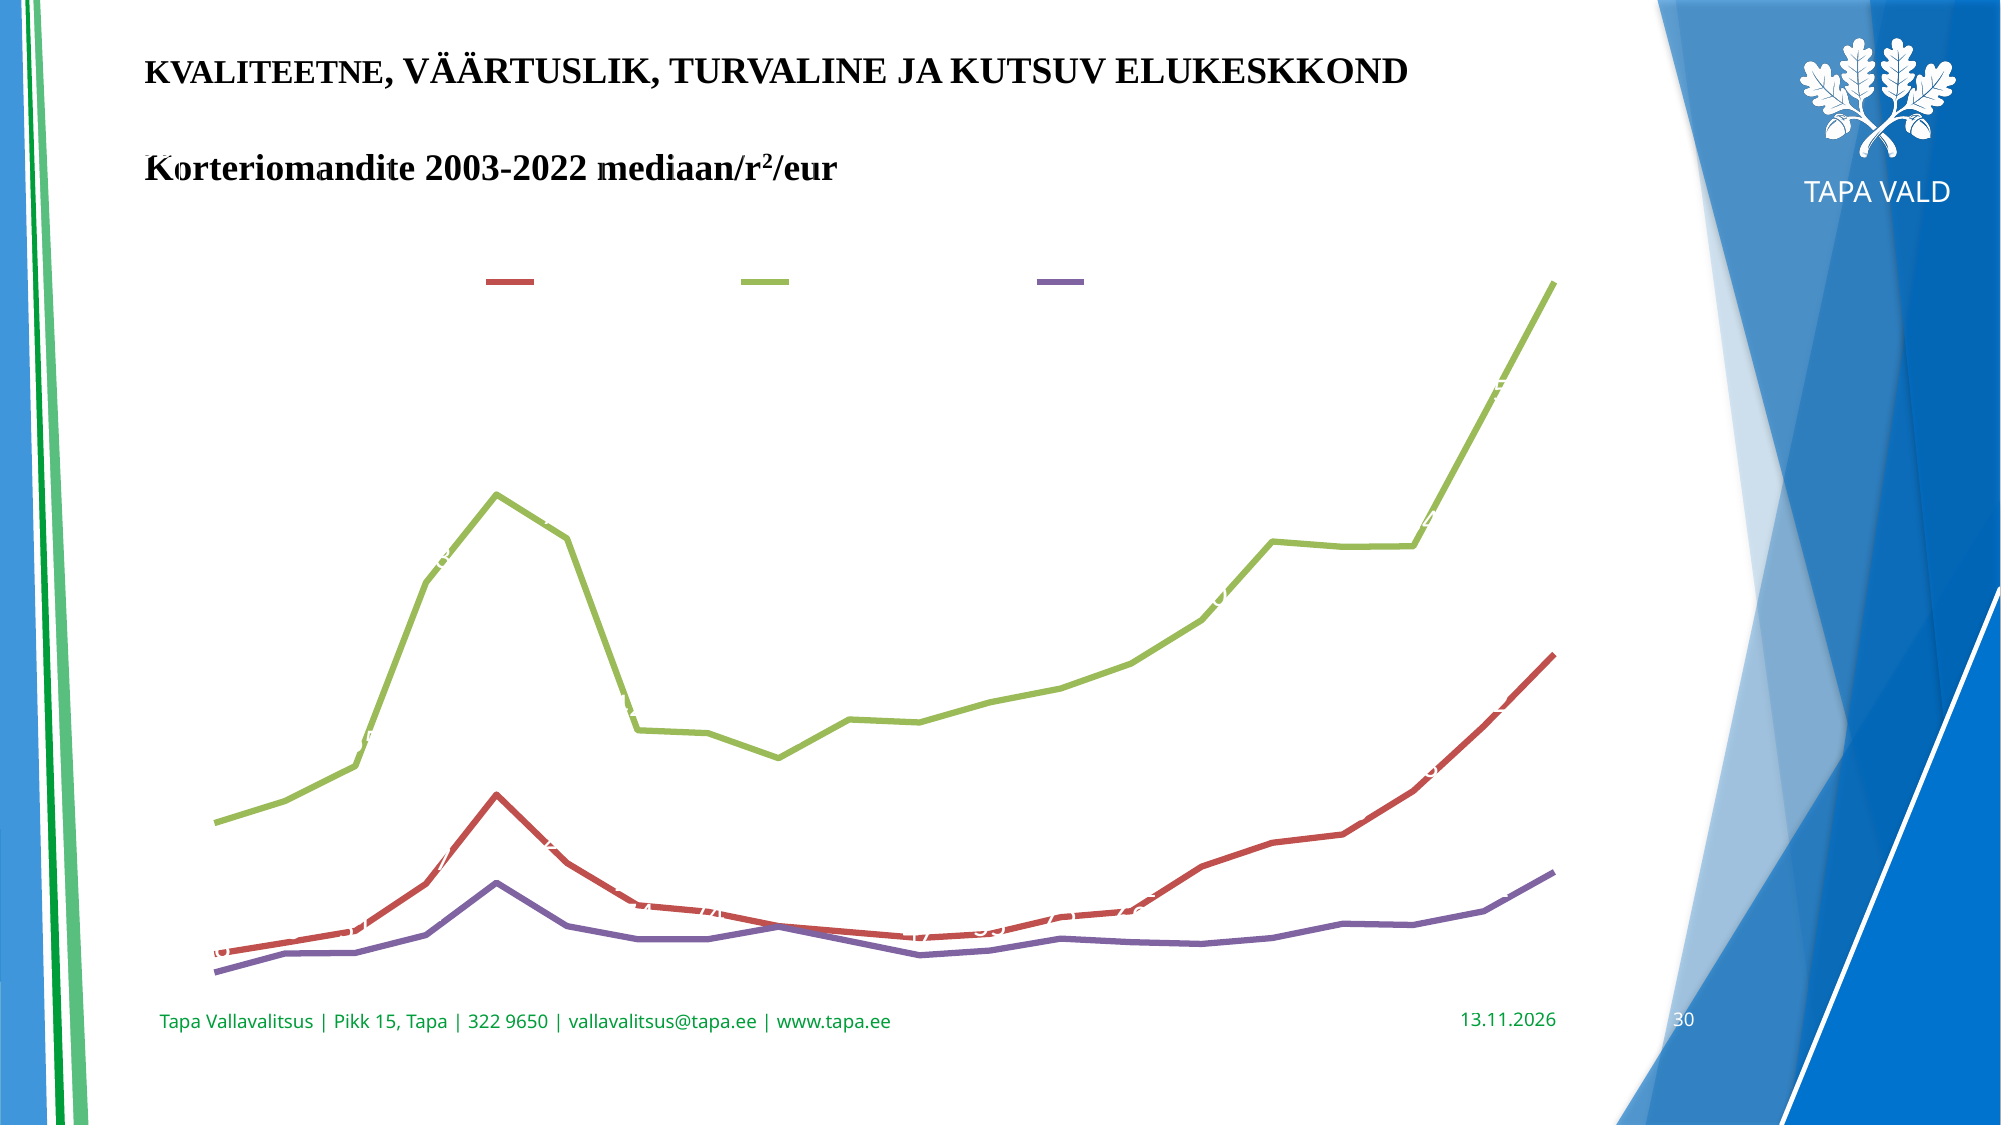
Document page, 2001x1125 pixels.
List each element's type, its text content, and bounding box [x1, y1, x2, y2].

chart [94, 132, 1711, 1052]
text_box KVALITEETNE, VÄÄRTUSLIK, TURVALINE JA KUTSUV ELUKESKKOND Korteriomandite 2003-2022 mediaan/r2/eur [129, 35, 1666, 132]
picture [1800, 38, 1956, 158]
